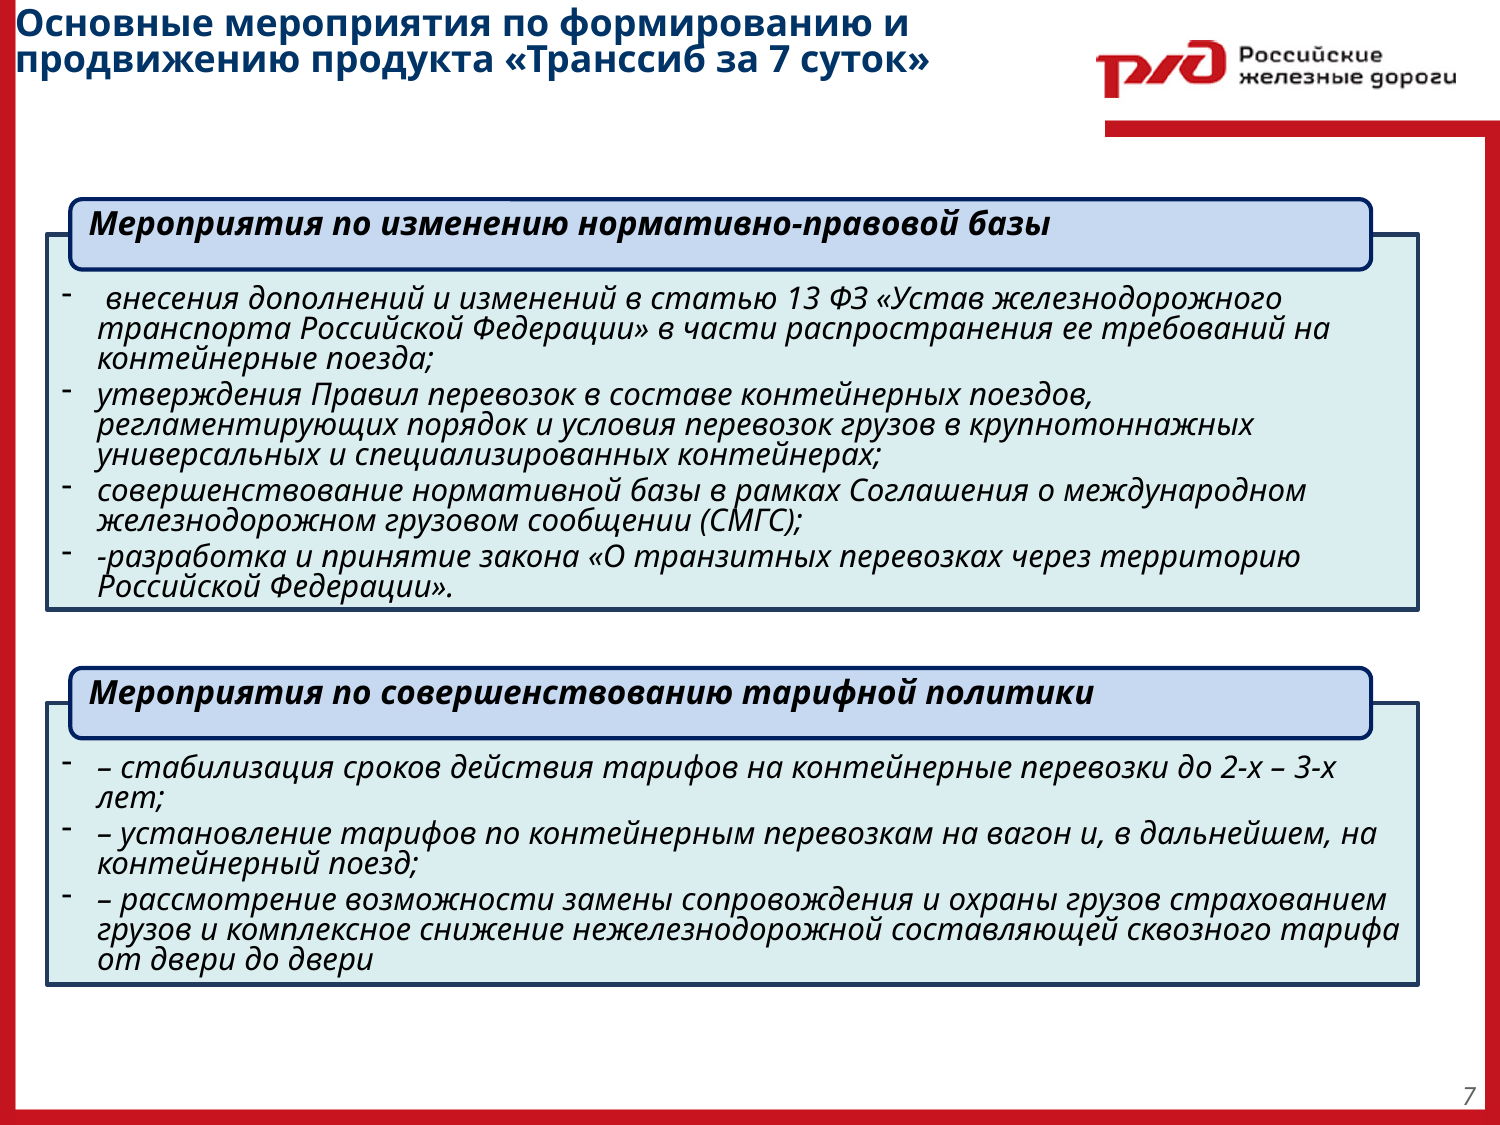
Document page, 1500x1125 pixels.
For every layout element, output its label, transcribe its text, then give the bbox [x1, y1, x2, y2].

text_box Основные мероприятия по формированию и продвижению продукта «Транссиб за 7 суток» [0, 0, 1118, 87]
text_box – стабилизация сроков действия тарифов на контейнерные перевозки до 2-х – 3-х лет; – установление тарифов по контейнерным перевозкам на вагон и, в дальнейшем, на контейнерный поезд; – рассмотрение возможности замены сопровождения и охраны грузов страхованием грузов и комплексное снижение нежелезнодорожной составляющей сквозного тарифа от двери до двери [46, 703, 1418, 985]
picture [0, 0, 1500, 1125]
text_box Мероприятия по совершенствованию тарифной политики [68, 665, 1374, 741]
text_box 7 [1447, 1072, 1491, 1118]
text_box внесения дополнений и изменений в статью 13 ФЗ «Устав железнодорожного транспорта Российской Федерации» в части распространения ее требований на контейнерные поезда; утверждения Правил перевозок в составе контейнерных поездов, регламентирующих порядок и условия перевозок грузов в крупнотоннажных универсальных и специализированных контейнерах; совершенствование нормативной базы в рамках Соглашения о международном железнодорожном грузовом сообщении (СМГС); -разработка и принятие закона «О транзитных перевозках через территорию Российской Федерации». [46, 234, 1418, 610]
text_box Мероприятия по изменению нормативно-правовой базы [68, 197, 1374, 272]
